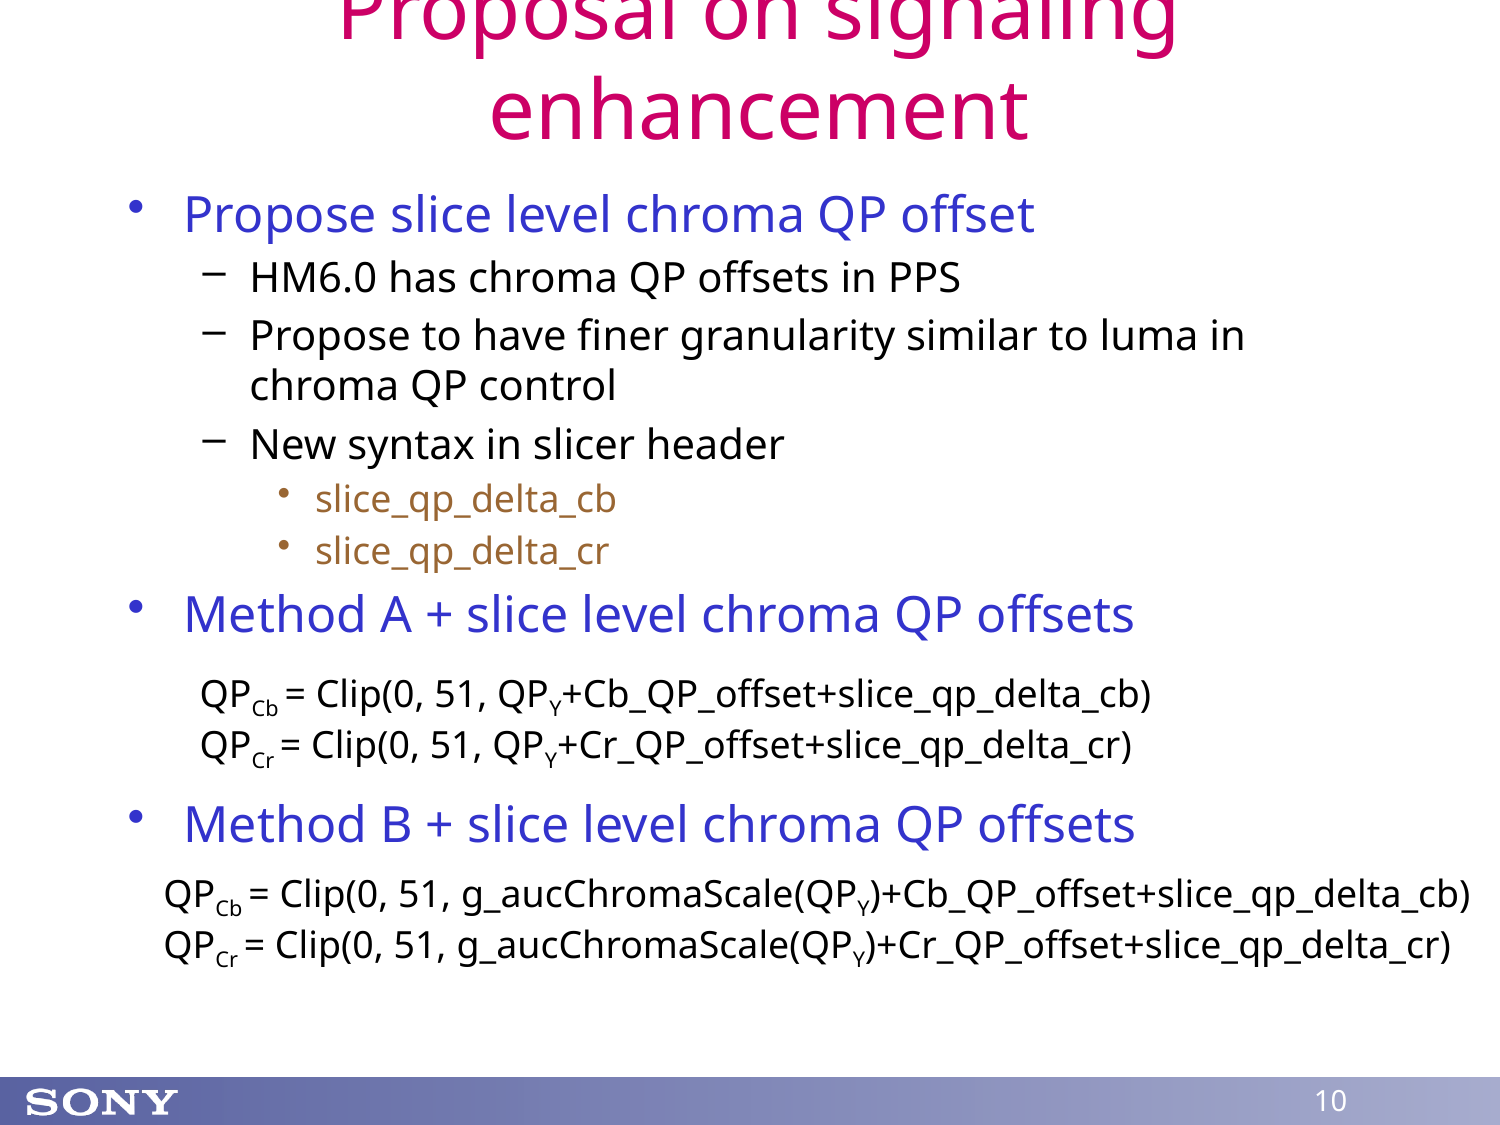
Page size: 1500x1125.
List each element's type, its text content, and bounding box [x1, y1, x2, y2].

slide_number 10 [1049, 1074, 1363, 1125]
text_box QPCb = Clip(0, 51, QPY+Cb_QP_offset+slice_qp_delta_cb) QPCr = Clip(0, 51, QPY+Cr_QP_offset+slice_qp_delta_cr) [184, 662, 1206, 780]
list Propose slice level chroma QP offset HM6.0 has chroma QP offsets in PPS Propose to have finer granularity similar to luma in chroma QP control New syntax in slicer header slice_qp_delta_cb slice_qp_delta_cr Method A + slice level chroma QP offsets Method B + slice level chroma QP offsets [112, 174, 1388, 1076]
picture [26, 1088, 178, 1116]
text_box QPCb = Clip(0, 51, g_aucChromaScale(QPY)+Cb_QP_offset+slice_qp_delta_cb) QPCr = Clip(0, 51, g_aucChromaScale(QPY)+Cr_QP_offset+slice_qp_delta_cr) [138, 862, 1487, 980]
title Proposal on signaling enhancement [56, 0, 1463, 165]
